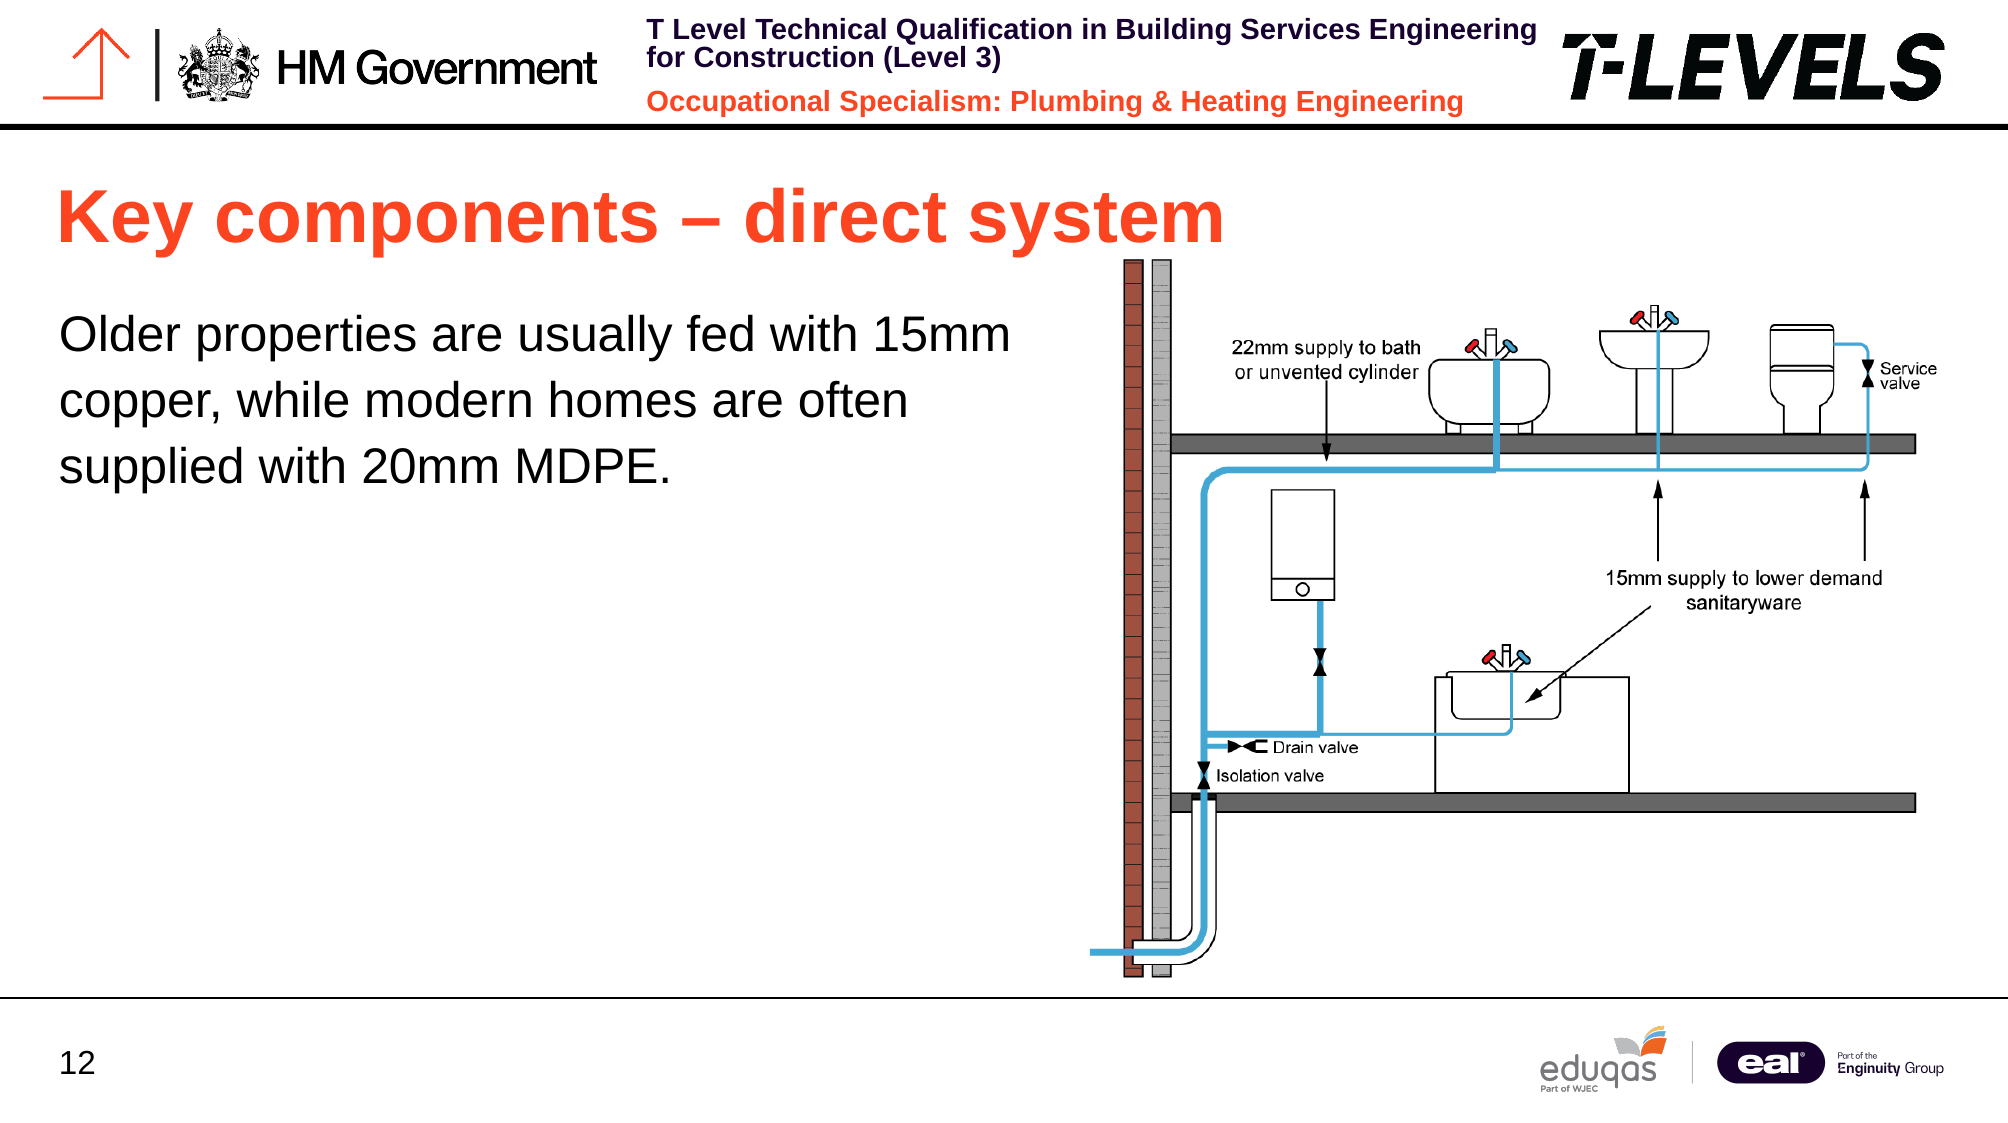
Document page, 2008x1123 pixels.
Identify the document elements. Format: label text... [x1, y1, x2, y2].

title Key components – direct system [41, 111, 1474, 314]
picture [155, 28, 597, 102]
picture [1049, 219, 1972, 993]
picture [38, 27, 136, 100]
picture [1535, 1021, 1949, 1097]
picture [1543, 25, 1964, 108]
text_box Older properties are usually fed with 15mm copper, while modern homes are often supplied with 20mm MDPE. [58, 295, 1044, 572]
